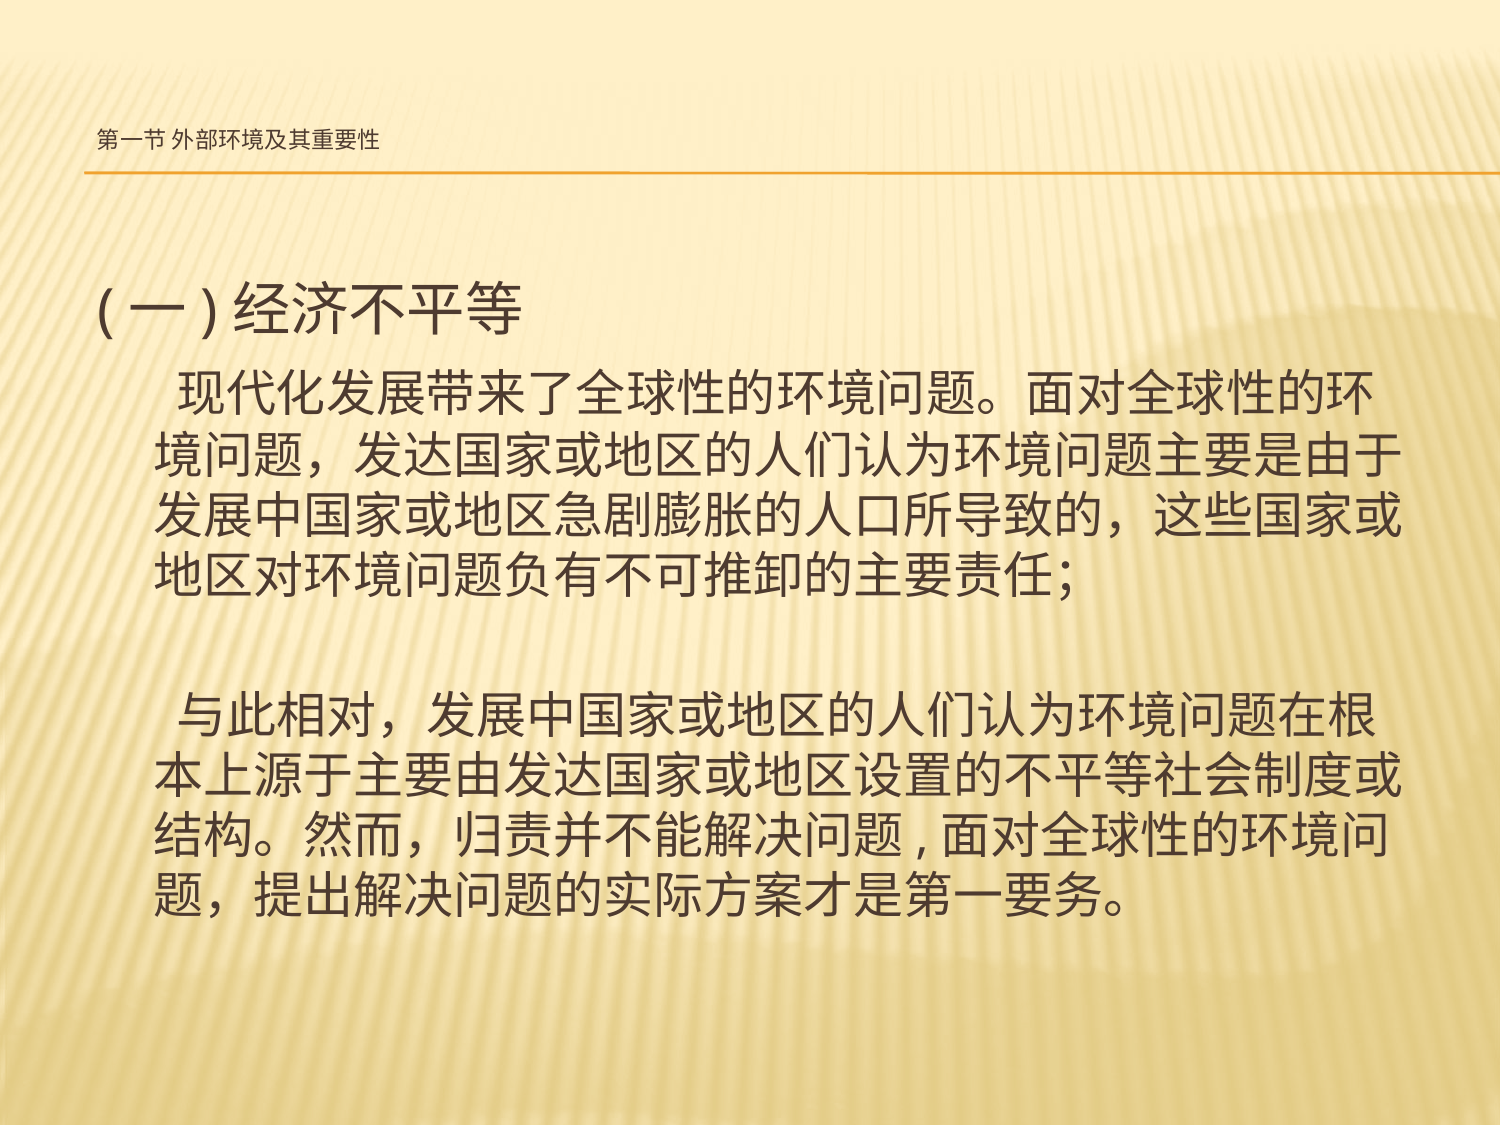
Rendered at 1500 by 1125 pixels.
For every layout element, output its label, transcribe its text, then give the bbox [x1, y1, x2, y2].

title 第一节 外部环境及其重要性 [82, 117, 1432, 245]
list (一)经济不平等 现代化发展带来了全球性的环境问题。面对全球性的环境问题，发达国家或地区的人们认为环境问题主要是由于发展中国家或地区急剧膨胀的人口所导致的，这些国家或地区对环境问题负有不可推卸的主要责任； 与此相对，发展中国家或地区的人们认为环境问题在根本上源于主要由发达国家或地区设置的不平等社会制度或结构。然而，归责并不能解决问题,面对全球性的环境问题，提出解决问题的实际方案才是第一要务。 [81, 264, 1433, 1060]
